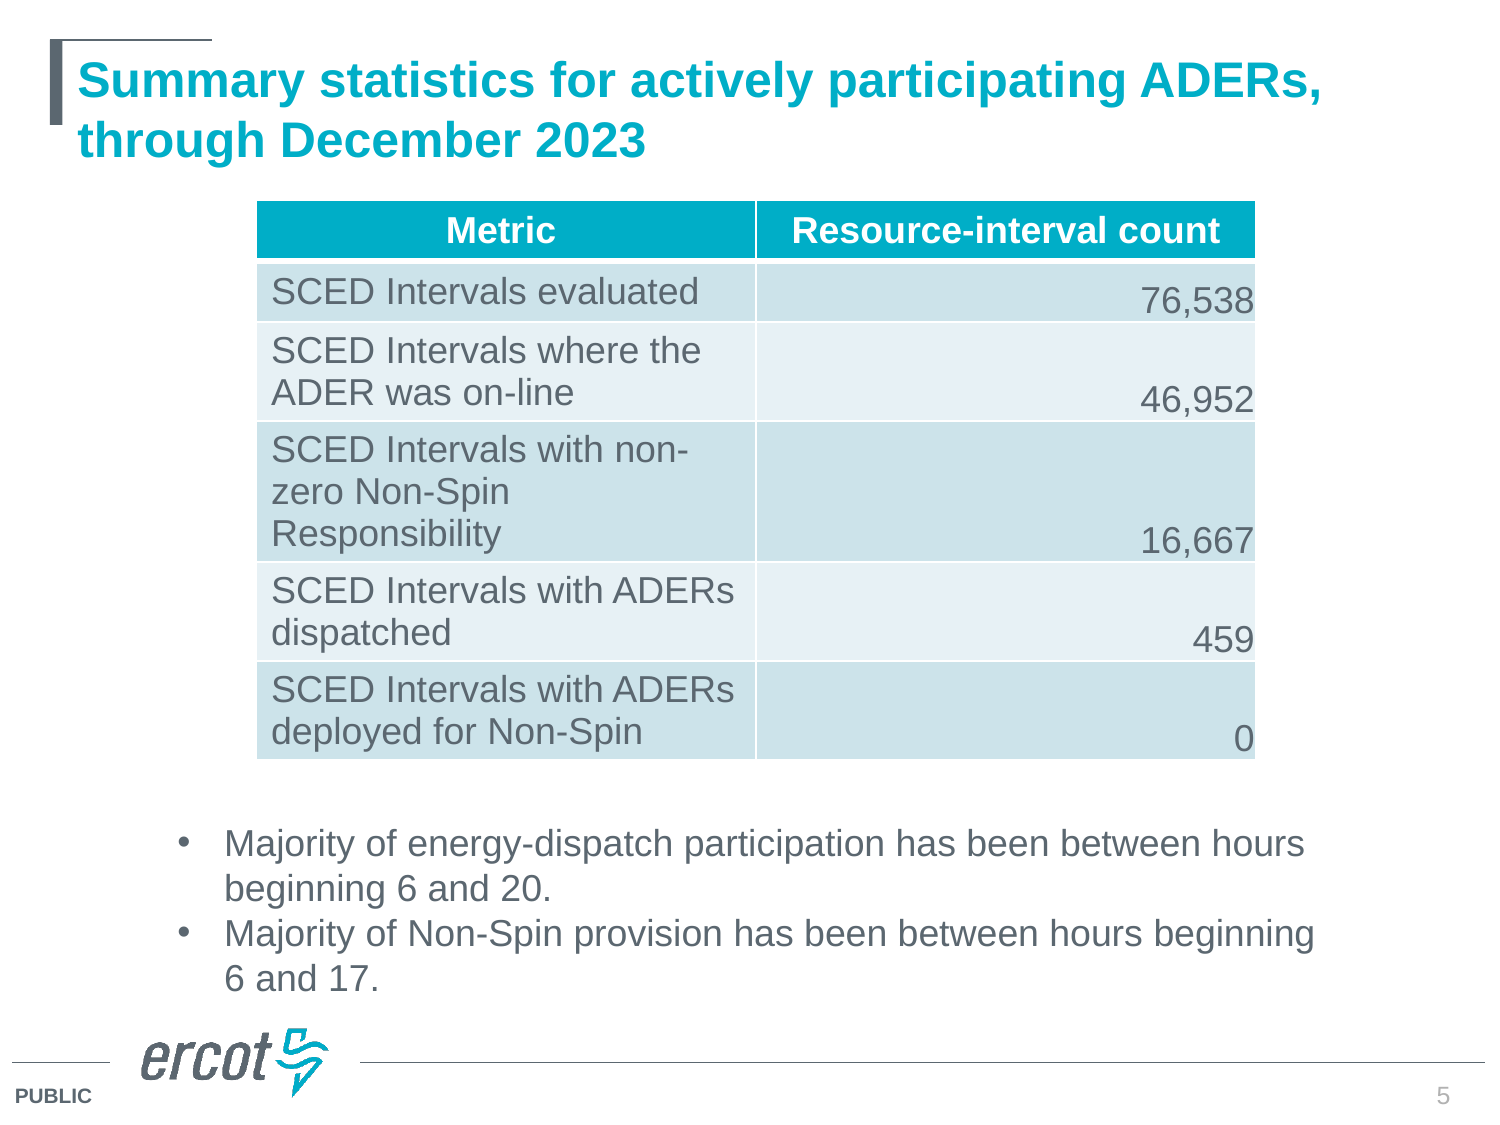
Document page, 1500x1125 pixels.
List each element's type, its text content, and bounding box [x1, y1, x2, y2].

table_header Resource-interval count [757, 201, 1255, 258]
table_cell 46,952 [757, 323, 1255, 420]
table_header Metric [257, 201, 755, 258]
table_cell 16,667 [757, 422, 1255, 561]
title Summary statistics for actively participating ADERs, through December 2023 [62, 39, 1450, 175]
picture [137, 1024, 332, 1100]
table_cell SCED Intervals where the ADER was on-line [257, 323, 755, 420]
table_cell SCED Intervals evaluated [257, 264, 755, 321]
text_box Majority of energy-dispatch participation has been between hours beginning 6 and 20. Majority of Non-Spin provision has been between hours beginning 6 and 17. [162, 811, 1350, 1007]
slide_number 5 [1400, 1076, 1488, 1113]
table_cell SCED Intervals with ADERs deployed for Non-Spin [257, 662, 755, 759]
table_cell 0 [757, 662, 1255, 759]
table_cell SCED Intervals with non-zero Non-Spin Responsibility [257, 422, 755, 561]
table_cell SCED Intervals with ADERs dispatched [257, 563, 755, 660]
table_cell 459 [757, 563, 1255, 660]
table_cell 76,538 [757, 264, 1255, 321]
